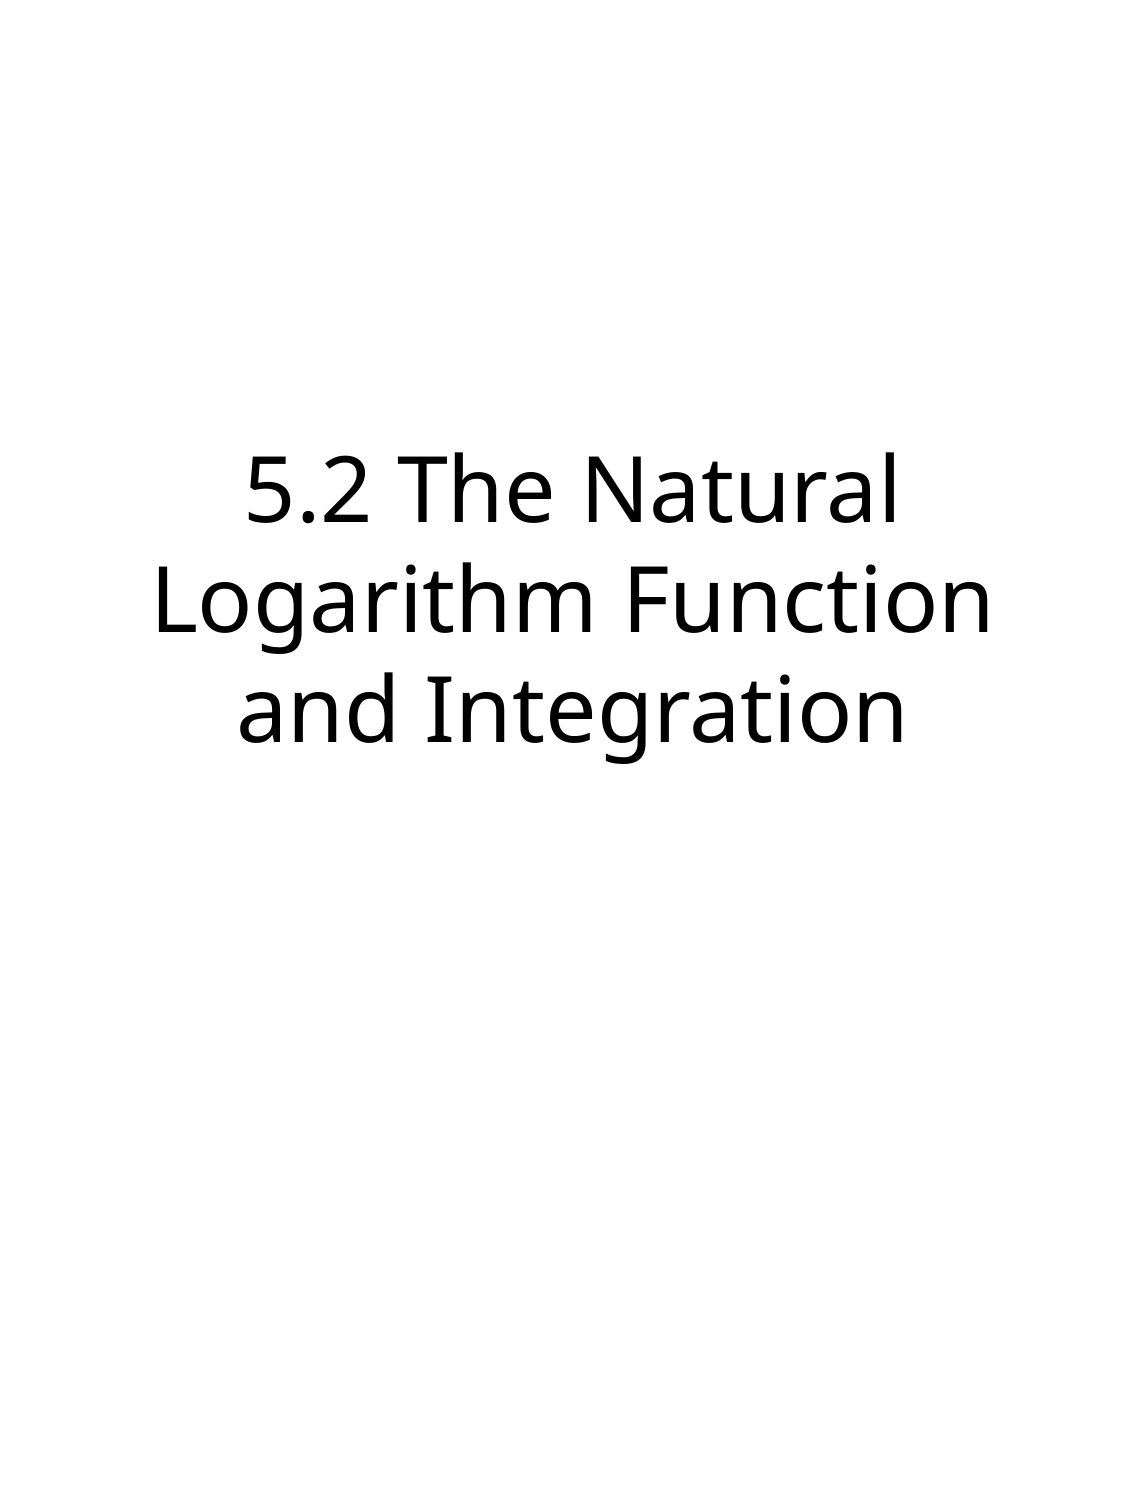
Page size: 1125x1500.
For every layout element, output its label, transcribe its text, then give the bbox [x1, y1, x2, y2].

text_box 5.2 The Natural Logarithm Function and Integration [82, 424, 1064, 768]
